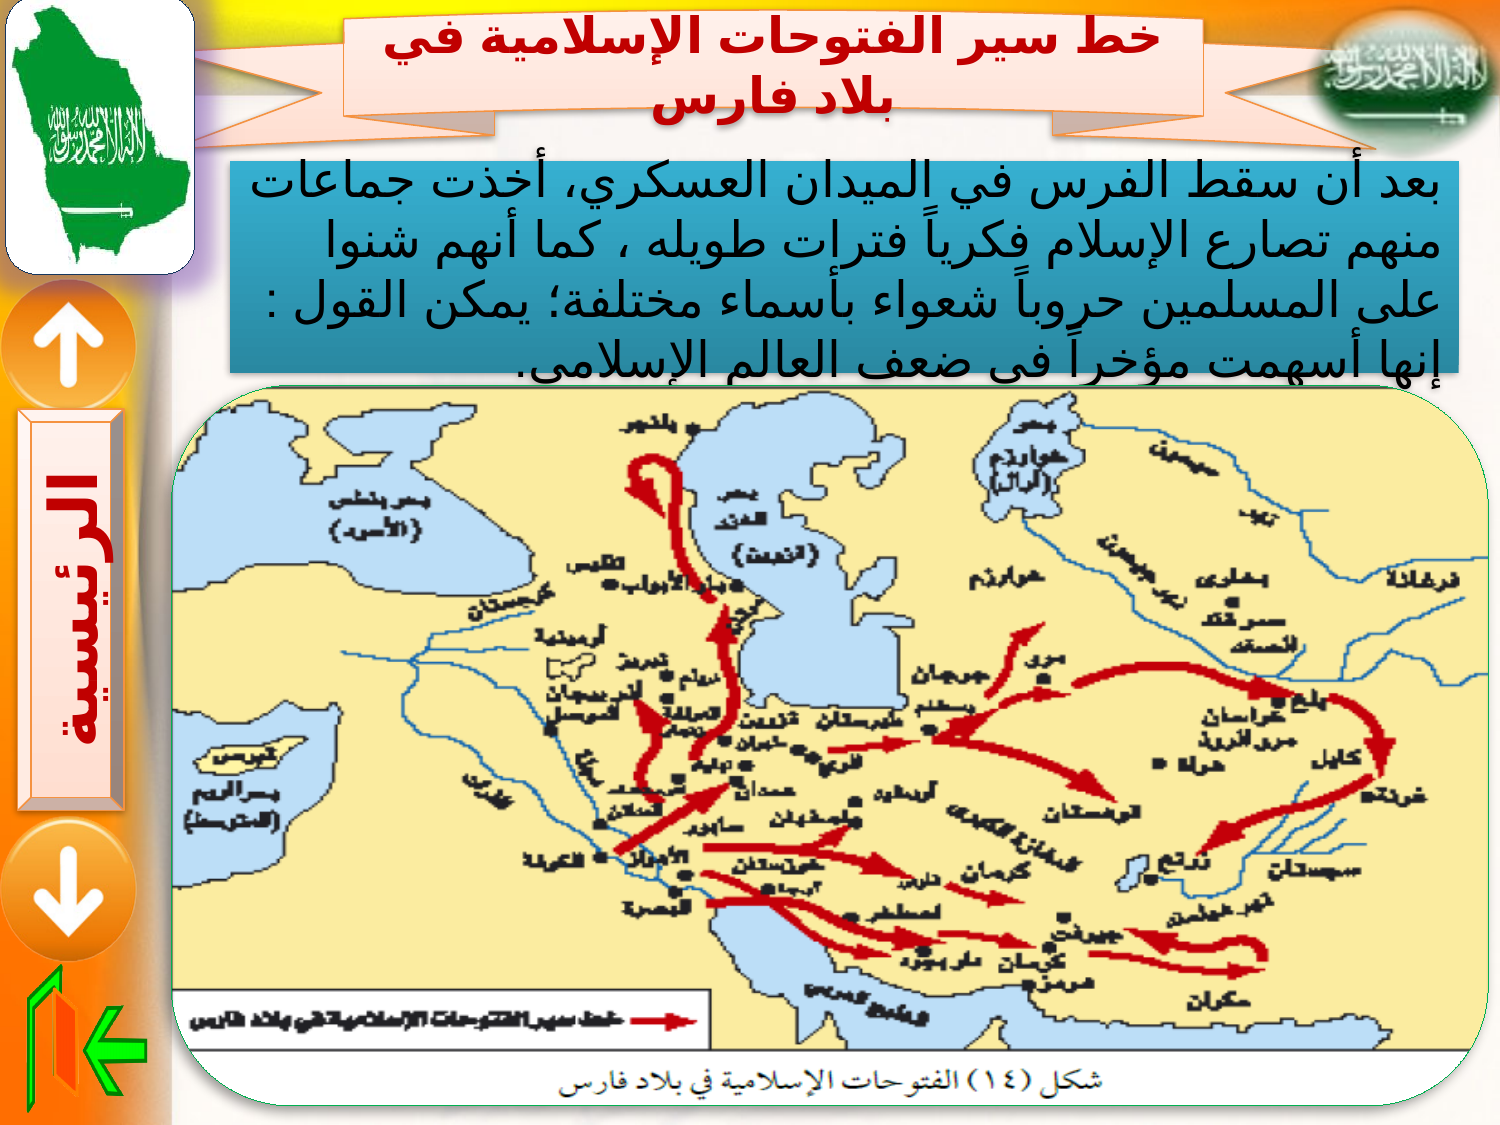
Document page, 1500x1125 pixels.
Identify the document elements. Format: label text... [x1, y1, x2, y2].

picture [218, 67, 316, 129]
text_box خط سير الفتوحات الإسلامية في بلاد فارس [226, 9, 1287, 147]
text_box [0, 276, 154, 1125]
picture [5, 0, 195, 275]
picture [154, 0, 1500, 1125]
text_box بعد أن سقط الفرس في الميدان العسكري، أخذت جماعات منهم تصارع الإسلام فكرياً فترات طويله ، كما أنهم شنوا على المسلمين حروباً شعواء بأسماء مختلفة؛ يمكن القول : إنها أسهمت مؤخراً في ضعف العالم الإسلامي. [229, 160, 1459, 374]
